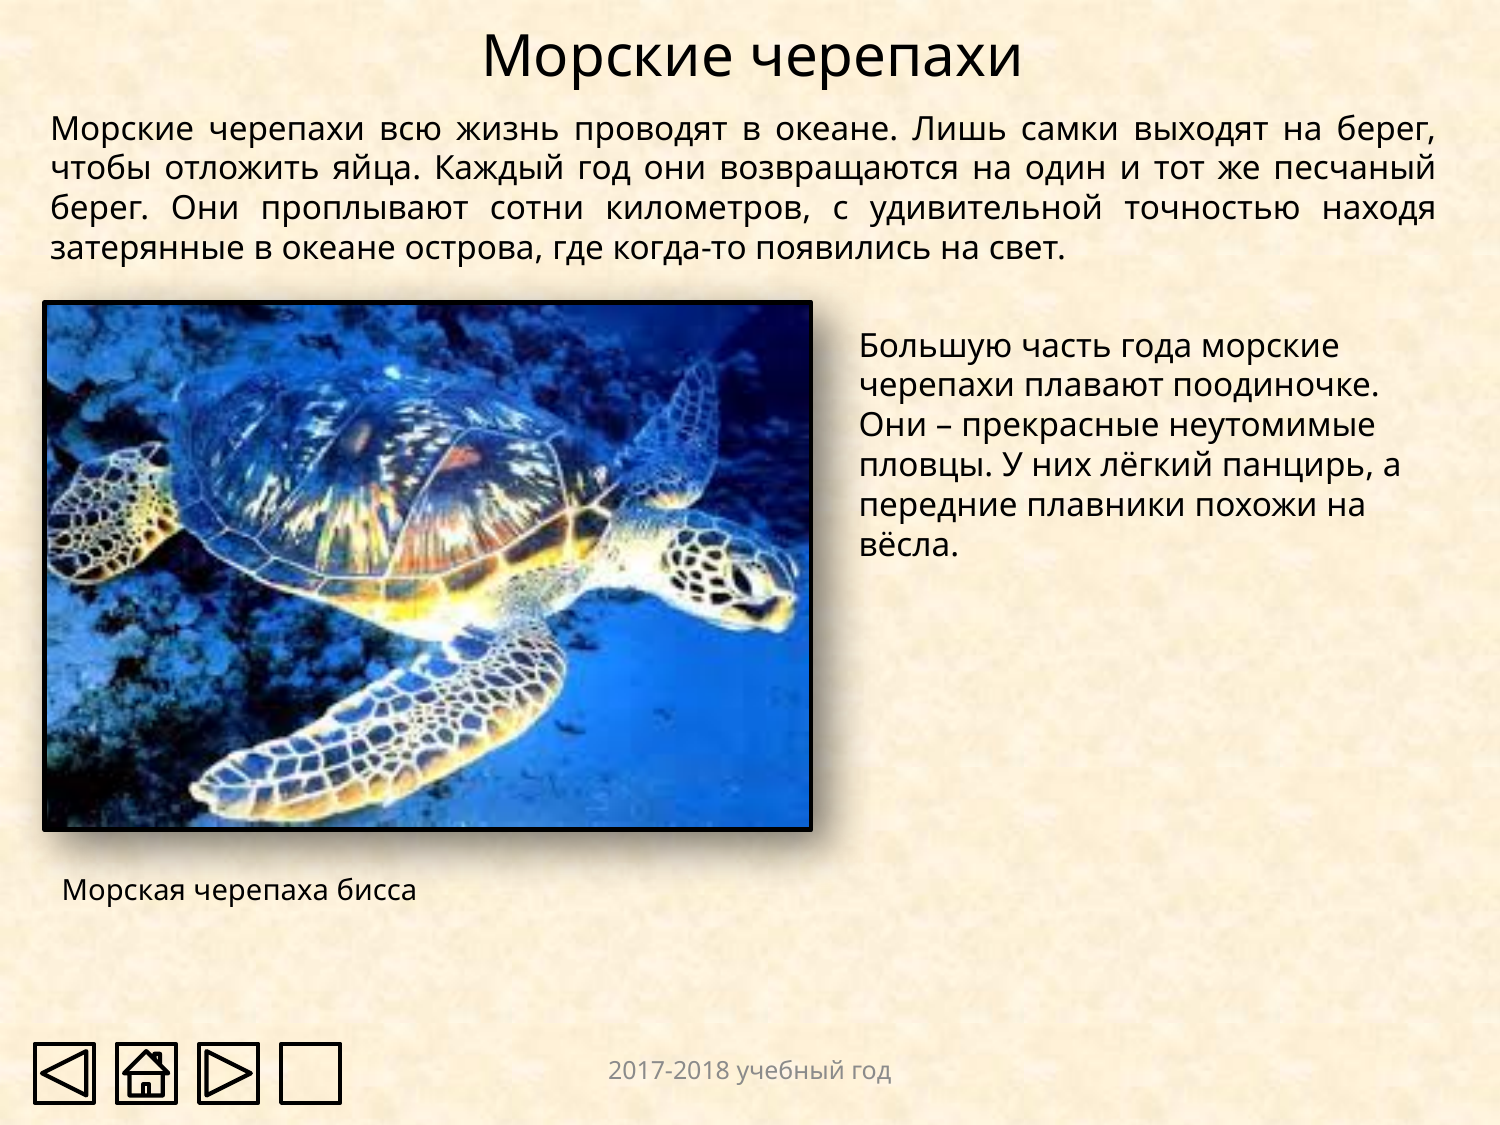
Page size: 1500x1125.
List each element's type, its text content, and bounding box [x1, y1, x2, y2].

text_box Морская черепаха бисса [46, 863, 879, 914]
title Морские черепахи [75, 11, 1430, 96]
picture [0, 0, 1500, 1125]
text_box Большую часть года морские черепахи плавают поодиночке. Они – прекрасные неутомимые пловцы. У них лёгкий панцирь, а передние плавники похожи на вёсла. [843, 316, 1465, 571]
footer 2017-2018 учебный год [550, 1041, 950, 1102]
text_box Морские черепахи всю жизнь проводят в океане. Лишь самки выходят на берег, чтобы отложить яйца. Каждый год они возвращаются на один и тот же песчаный берег. Они проплывают сотни километров, с удивительной точностью находя затерянные в океане острова, где когда-то появились на свет. [35, 99, 1454, 274]
